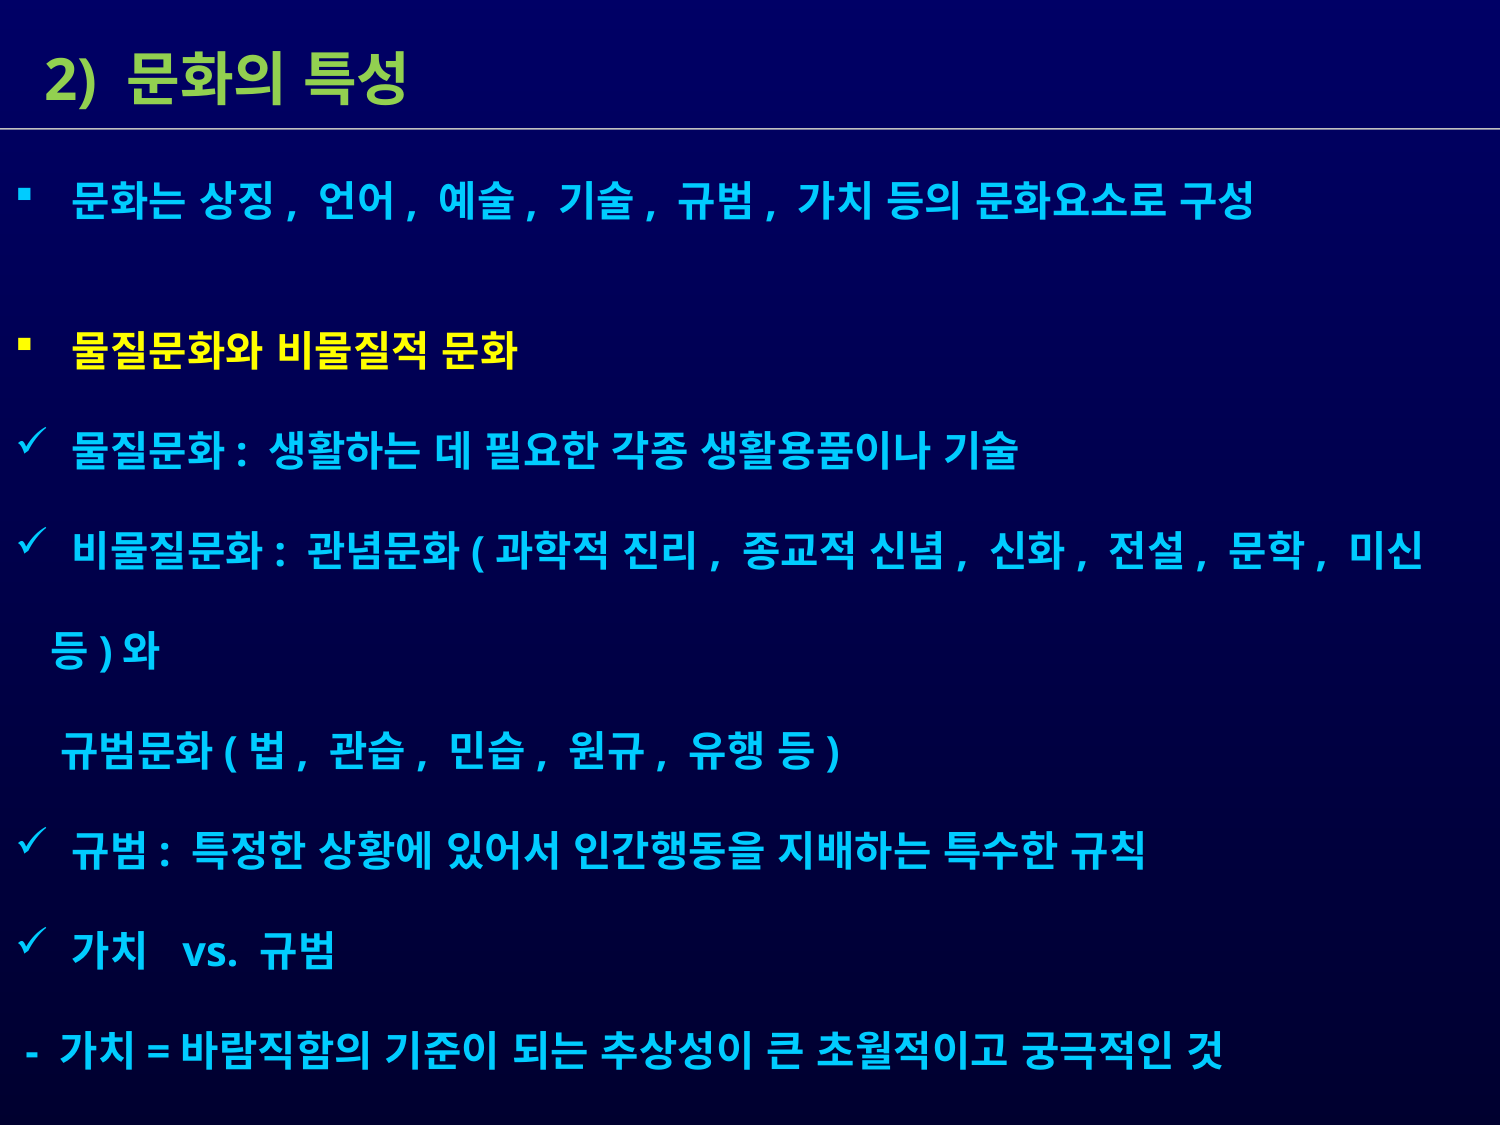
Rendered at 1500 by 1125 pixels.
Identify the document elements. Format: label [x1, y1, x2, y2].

text_box [0, 34, 1500, 1092]
